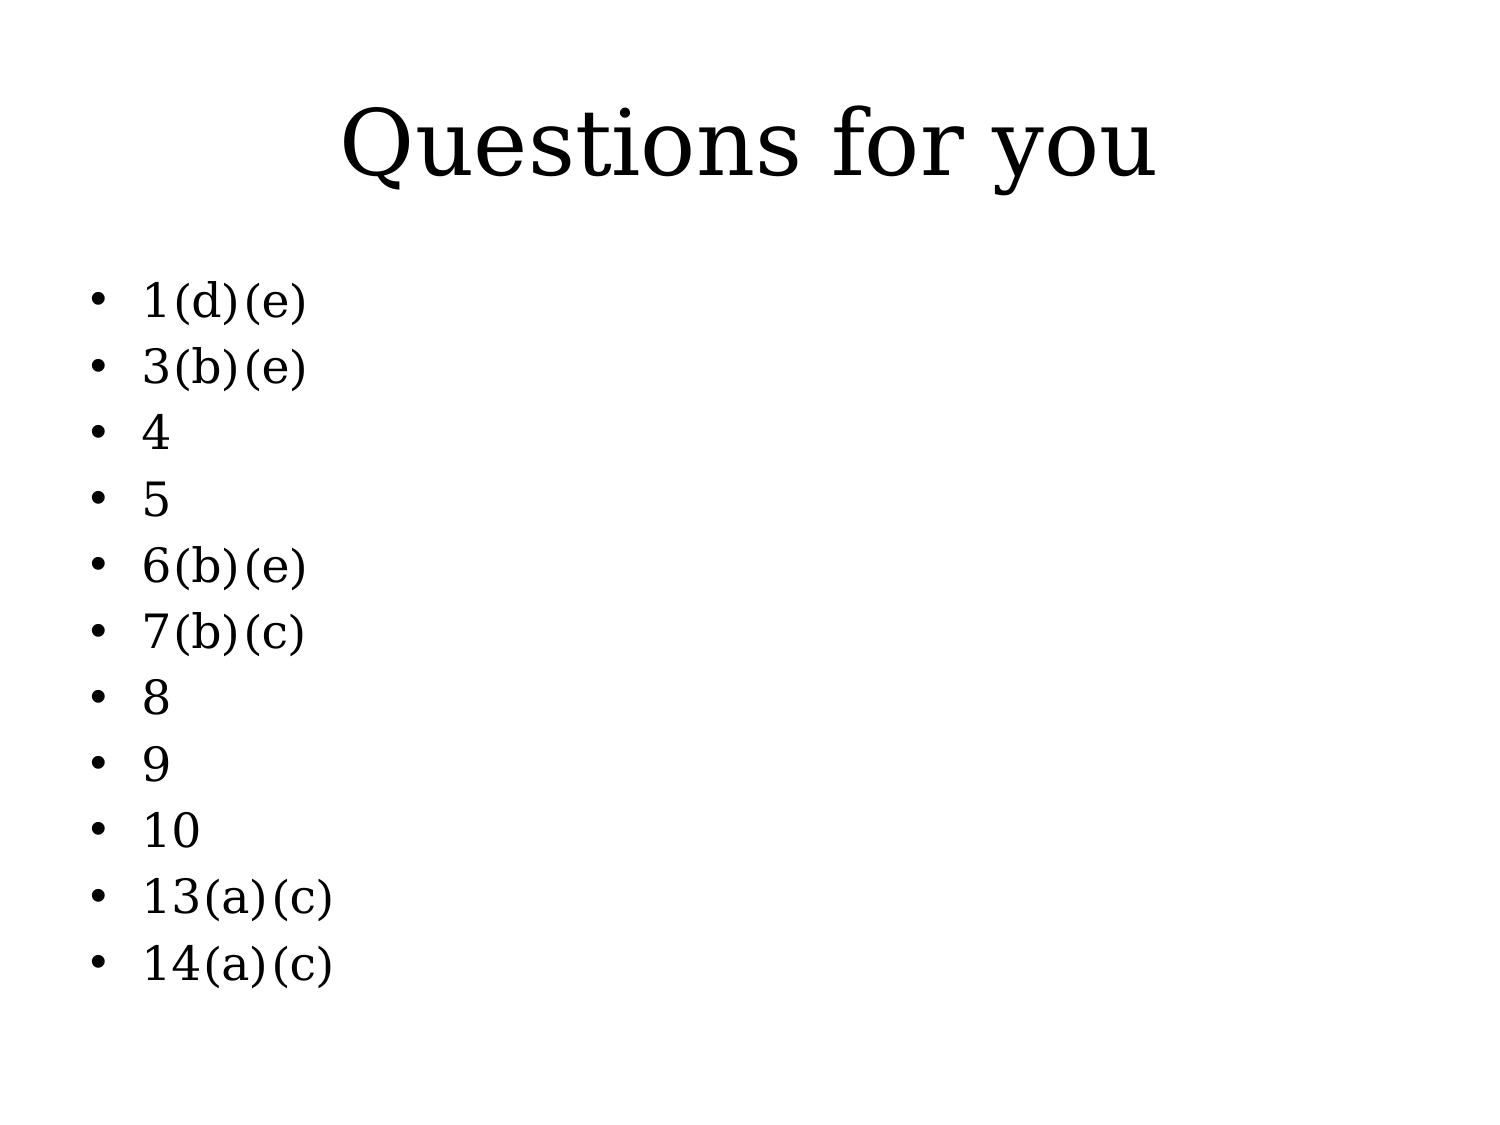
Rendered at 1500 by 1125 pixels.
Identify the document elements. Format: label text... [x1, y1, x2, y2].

title Questions for you [75, 45, 1425, 233]
list 1(d)(e) 3(b)(e) 4 5 6(b)(e) 7(b)(c) 8 9 10 13(a)(c) 14(a)(c) [75, 262, 1425, 1005]
